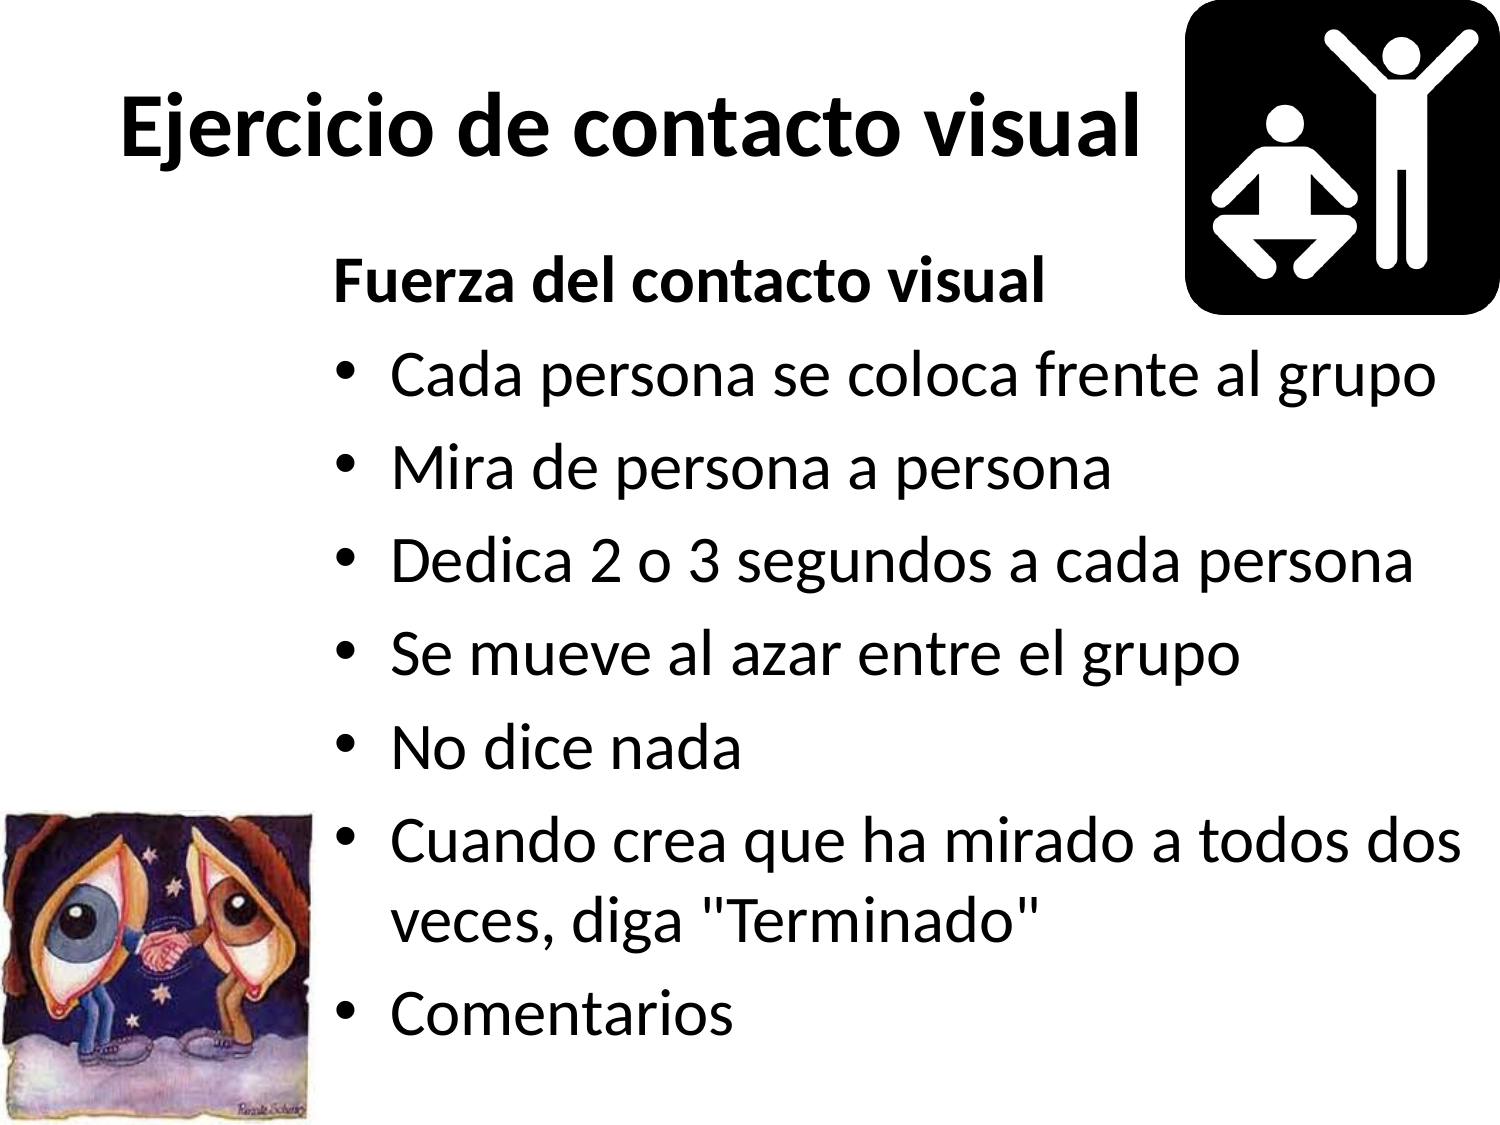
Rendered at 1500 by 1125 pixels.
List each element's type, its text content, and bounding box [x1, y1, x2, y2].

picture [1185, 0, 1500, 315]
picture [0, 810, 318, 1125]
title Ejercicio de contacto visual [76, 66, 1180, 173]
list Fuerza del contacto visual Cada persona se coloca frente al grupo Mira de persona a persona Dedica 2 o 3 segundos a cada persona Se mueve al azar entre el grupo No dice nada Cuando crea que ha mirado a todos dos veces, diga "Terminado" Comentarios [318, 228, 1500, 1122]
